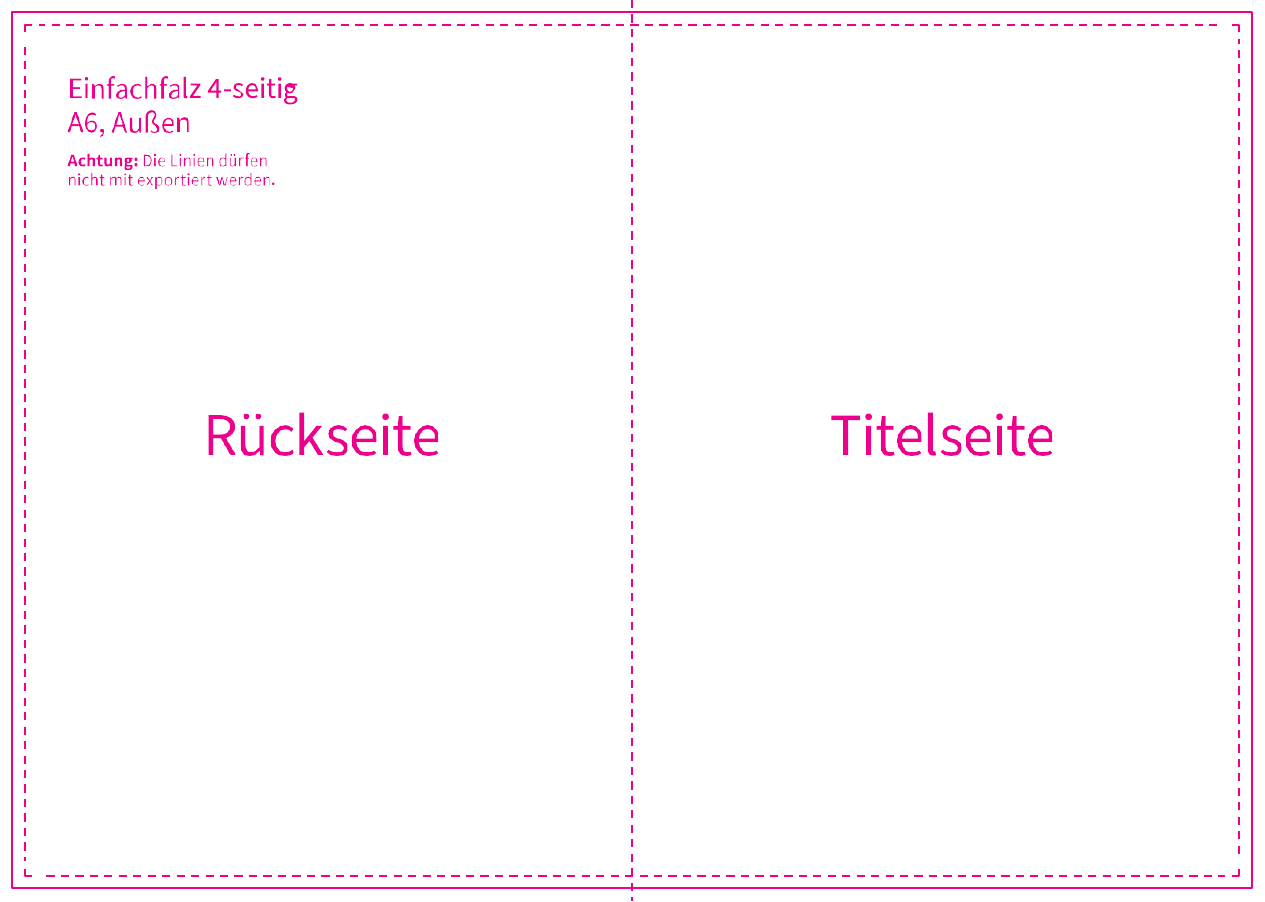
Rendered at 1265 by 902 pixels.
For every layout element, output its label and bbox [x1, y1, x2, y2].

text_box [70, 76, 298, 105]
text_box [1231, 24, 1240, 33]
text_box [111, 110, 190, 133]
text_box [24, 868, 32, 876]
text_box [831, 412, 1053, 456]
text_box [67, 112, 104, 137]
text_box [24, 24, 32, 33]
text_box [67, 153, 275, 189]
text_box [208, 412, 439, 456]
text_box [1231, 868, 1240, 876]
